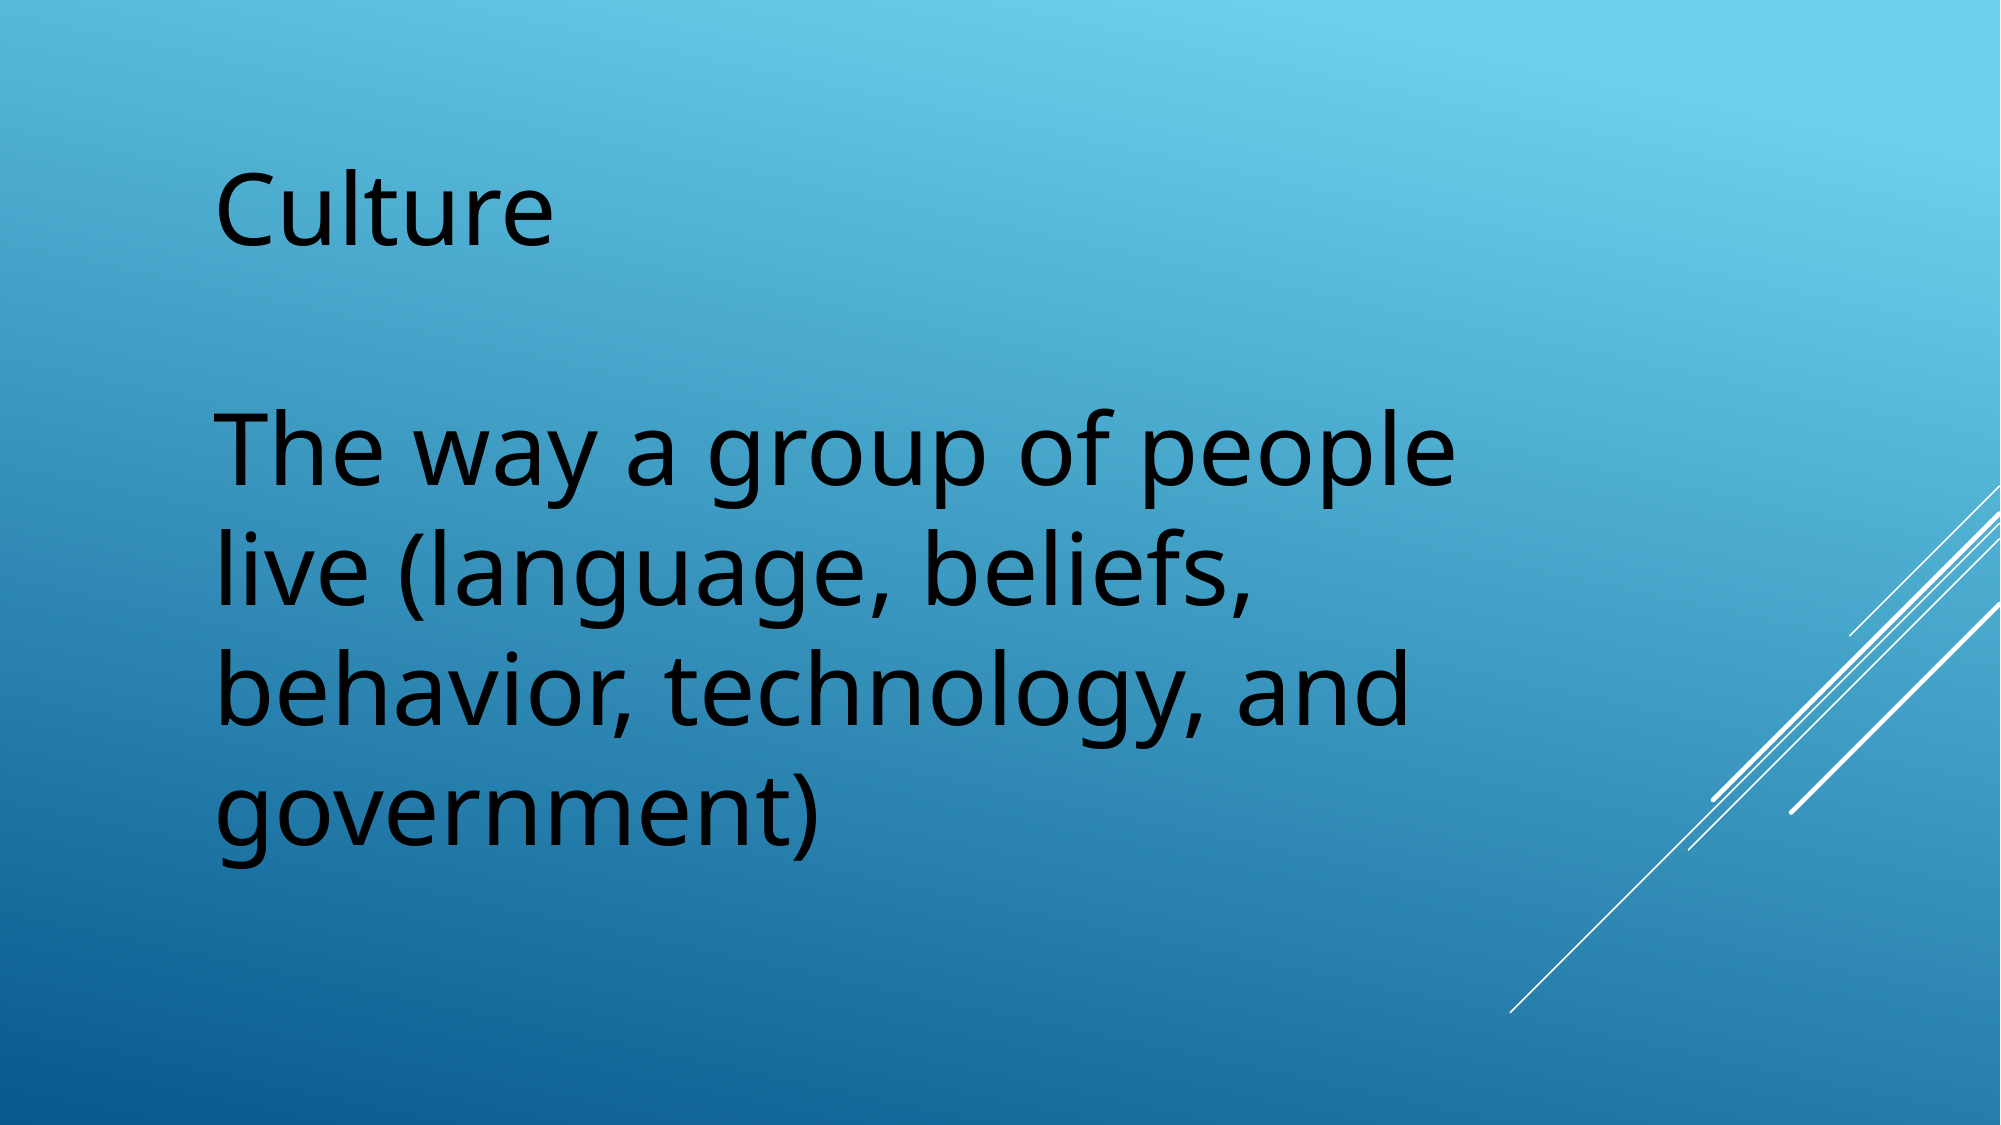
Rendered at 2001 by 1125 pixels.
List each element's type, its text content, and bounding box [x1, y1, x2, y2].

text_box Culture The way a group of people live (language, beliefs, behavior, technology, and government) [198, 138, 1646, 873]
